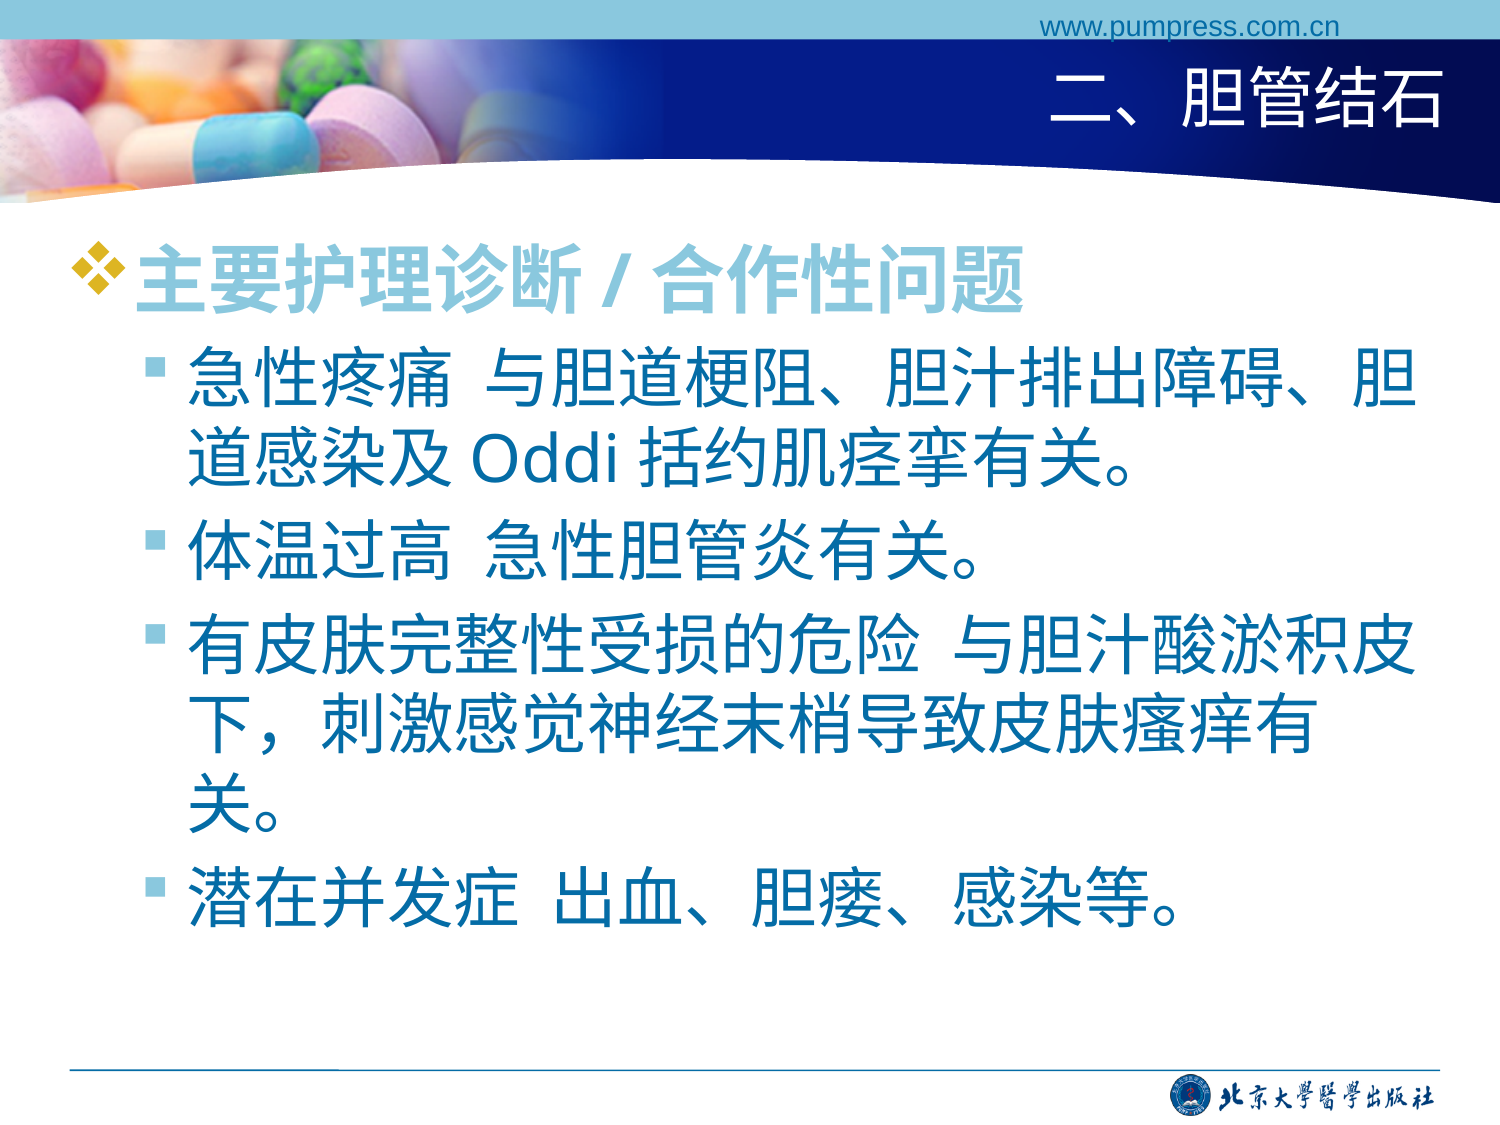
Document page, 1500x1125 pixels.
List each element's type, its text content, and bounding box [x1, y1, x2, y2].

picture [1170, 1074, 1436, 1118]
title 二、胆管结石 [137, 49, 1463, 143]
picture [0, 40, 1500, 203]
slide_number www.pumpress.com.cn [1025, 0, 1463, 38]
list 主要护理诊断/合作性问题 急性疼痛 与胆道梗阻、胆汁排出障碍、胆道感染及Oddi括约肌痉挛有关。 体温过高 急性胆管炎有关。 有皮肤完整性受损的危险 与胆汁酸淤积皮下，刺激感觉神经末梢导致皮肤瘙痒有关。 潜在并发症 出血、胆瘘、感染等。 [49, 224, 1463, 1026]
